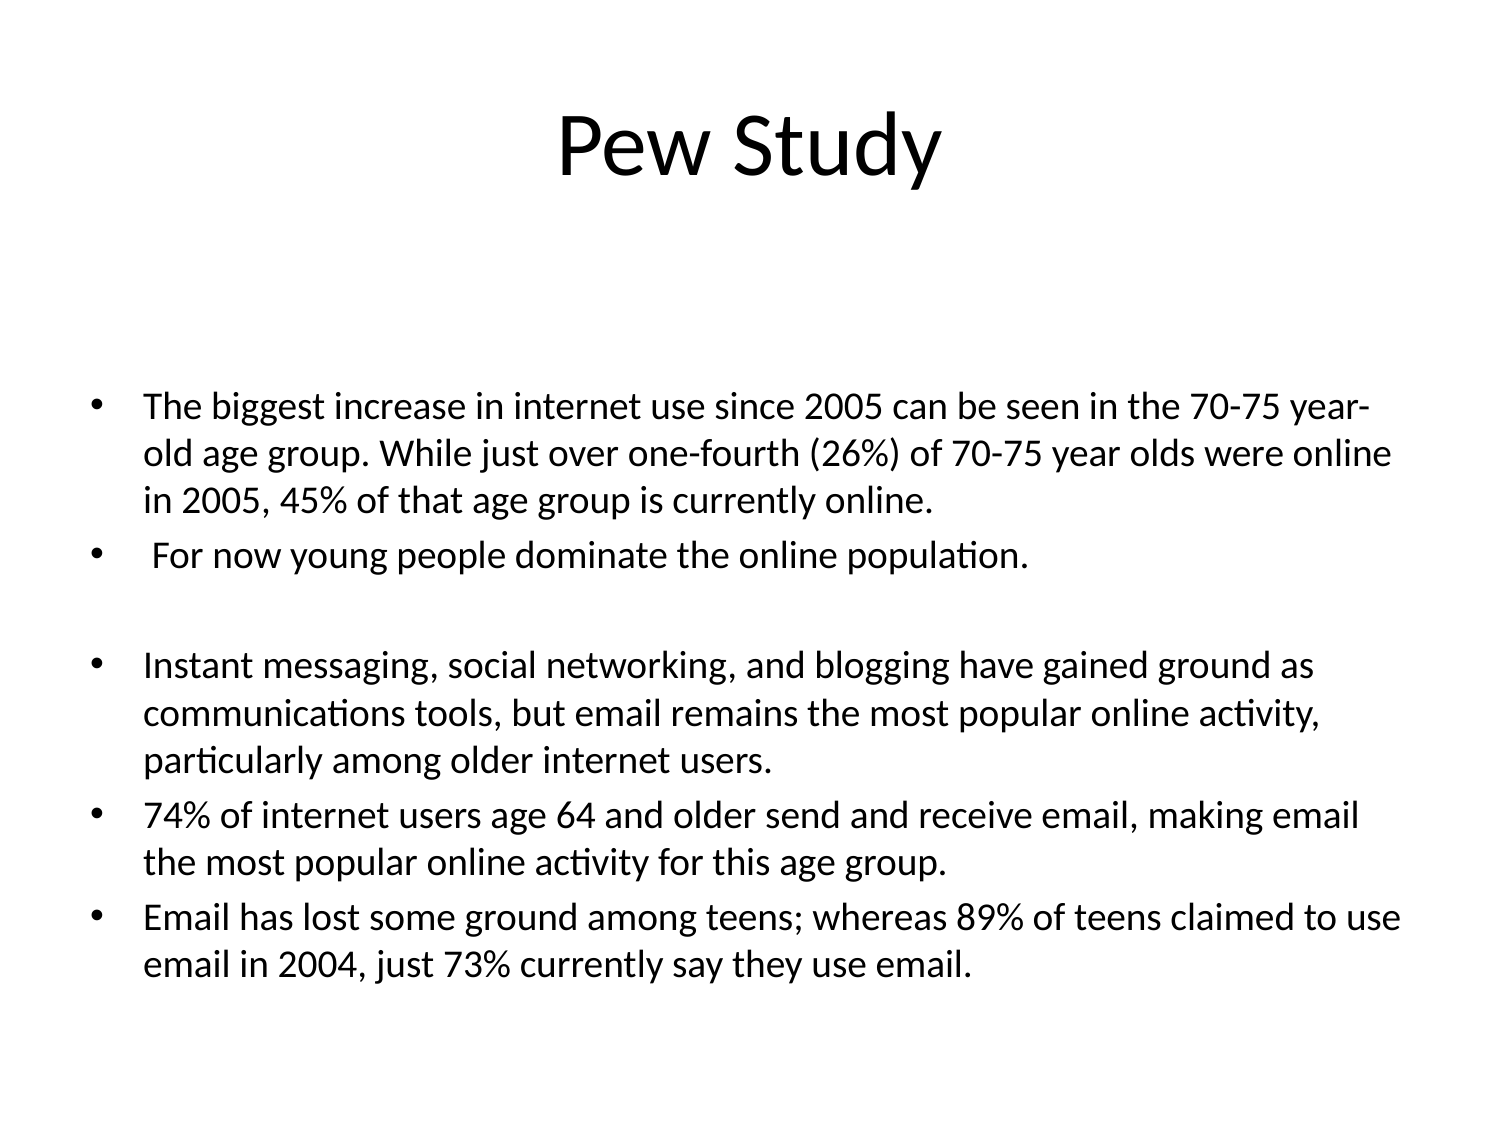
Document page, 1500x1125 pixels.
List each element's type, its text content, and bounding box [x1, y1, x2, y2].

title Pew Study [75, 45, 1425, 233]
list The biggest increase in internet use since 2005 can be seen in the 70-75 year-old age group. While just over one-fourth (26%) of 70-75 year olds were online in 2005, 45% of that age group is currently online. For now young people dominate the online population. Instant messaging, social networking, and blogging have gained ground as communications tools, but email remains the most popular online activity, particularly among older internet users. 74% of internet users age 64 and older send and receive email, making email the most popular online activity for this age group. Email has lost some ground among teens; whereas 89% of teens claimed to use email in 2004, just 73% currently say they use email. [75, 262, 1425, 1005]
